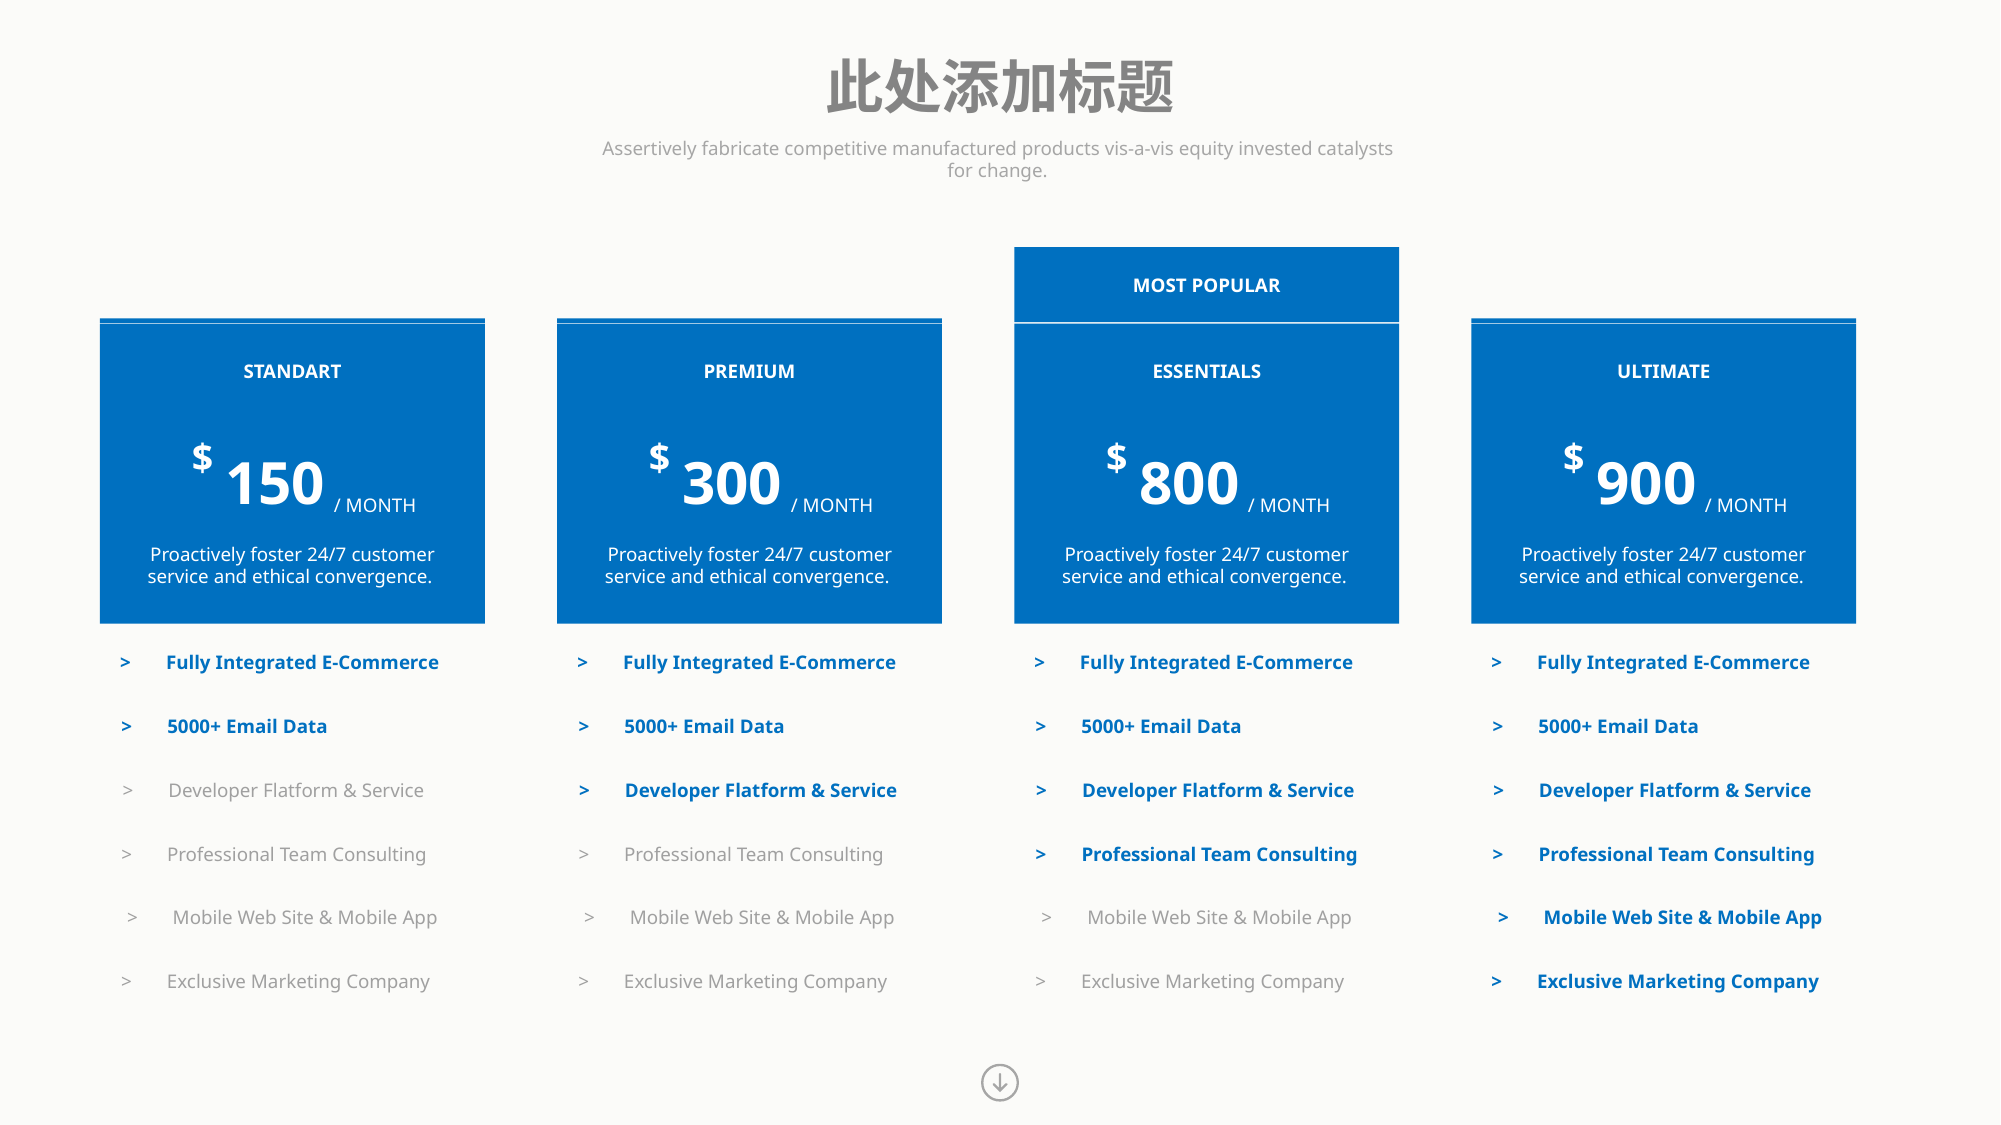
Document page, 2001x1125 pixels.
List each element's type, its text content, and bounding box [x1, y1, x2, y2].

text_box > Professional Team Consulting [563, 834, 899, 873]
text_box > Exclusive Marketing Company [563, 961, 902, 1000]
text_box [981, 1063, 1019, 1102]
text_box > Fully Integrated E-Commerce [105, 643, 454, 681]
text_box > 5000+ Email Data [563, 707, 800, 745]
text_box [632, 426, 892, 525]
text_box > Fully Integrated E-Commerce [1476, 643, 1825, 681]
text_box > Fully Integrated E-Commerce [1019, 643, 1368, 681]
text_box > Professional Team Consulting [1020, 834, 1373, 873]
text_box > Developer Flatform & Service [107, 771, 439, 809]
text_box ESSENTIALS [1137, 352, 1276, 390]
text_box > 5000+ Email Data [1020, 707, 1257, 745]
text_box > Developer Flatform & Service [1021, 771, 1370, 809]
text_box [99, 324, 486, 625]
text_box ULTIMATE [1602, 352, 1726, 390]
text_box STANDART [228, 352, 357, 390]
text_box > 5000+ Email Data [1478, 707, 1714, 745]
text_box [556, 324, 943, 625]
text_box > Developer Flatform & Service [1478, 771, 1827, 809]
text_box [1547, 426, 1806, 525]
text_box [1090, 426, 1349, 525]
text_box > Exclusive Marketing Company [1476, 961, 1835, 1000]
text_box > Developer Flatform & Service [564, 771, 913, 809]
text_box > Professional Team Consulting [1477, 834, 1830, 873]
text_box MOST POPULAR [1013, 246, 1400, 323]
text_box > Exclusive Marketing Company [1020, 961, 1359, 1000]
text_box > Mobile Web Site & Mobile App [569, 898, 910, 936]
text_box 此处添加标题 [810, 43, 1190, 128]
text_box [1470, 317, 1857, 324]
text_box > Mobile Web Site & Mobile App [1026, 898, 1367, 936]
text_box > Mobile Web Site & Mobile App [1483, 898, 1838, 936]
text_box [175, 426, 435, 525]
text_box Proactively foster 24/7 customer service and ethical convergence. [1024, 534, 1389, 595]
text_box Proactively foster 24/7 customer service and ethical convergence. [110, 534, 475, 595]
text_box [1013, 323, 1400, 625]
text_box PREMIUM [688, 352, 811, 390]
text_box [556, 317, 943, 324]
text_box Proactively foster 24/7 customer service and ethical convergence. [1481, 534, 1847, 595]
text_box > Fully Integrated E-Commerce [562, 643, 911, 681]
text_box Assertively fabricate competitive manufactured products vis-a-vis equity invested catalysts for change. [587, 128, 1413, 189]
text_box > 5000+ Email Data [106, 707, 343, 745]
text_box [99, 317, 486, 324]
text_box > Professional Team Consulting [106, 834, 442, 873]
text_box > Exclusive Marketing Company [106, 961, 445, 1000]
text_box Proactively foster 24/7 customer service and ethical convergence. [567, 534, 932, 595]
text_box [1470, 324, 1857, 625]
text_box > Mobile Web Site & Mobile App [112, 898, 453, 936]
